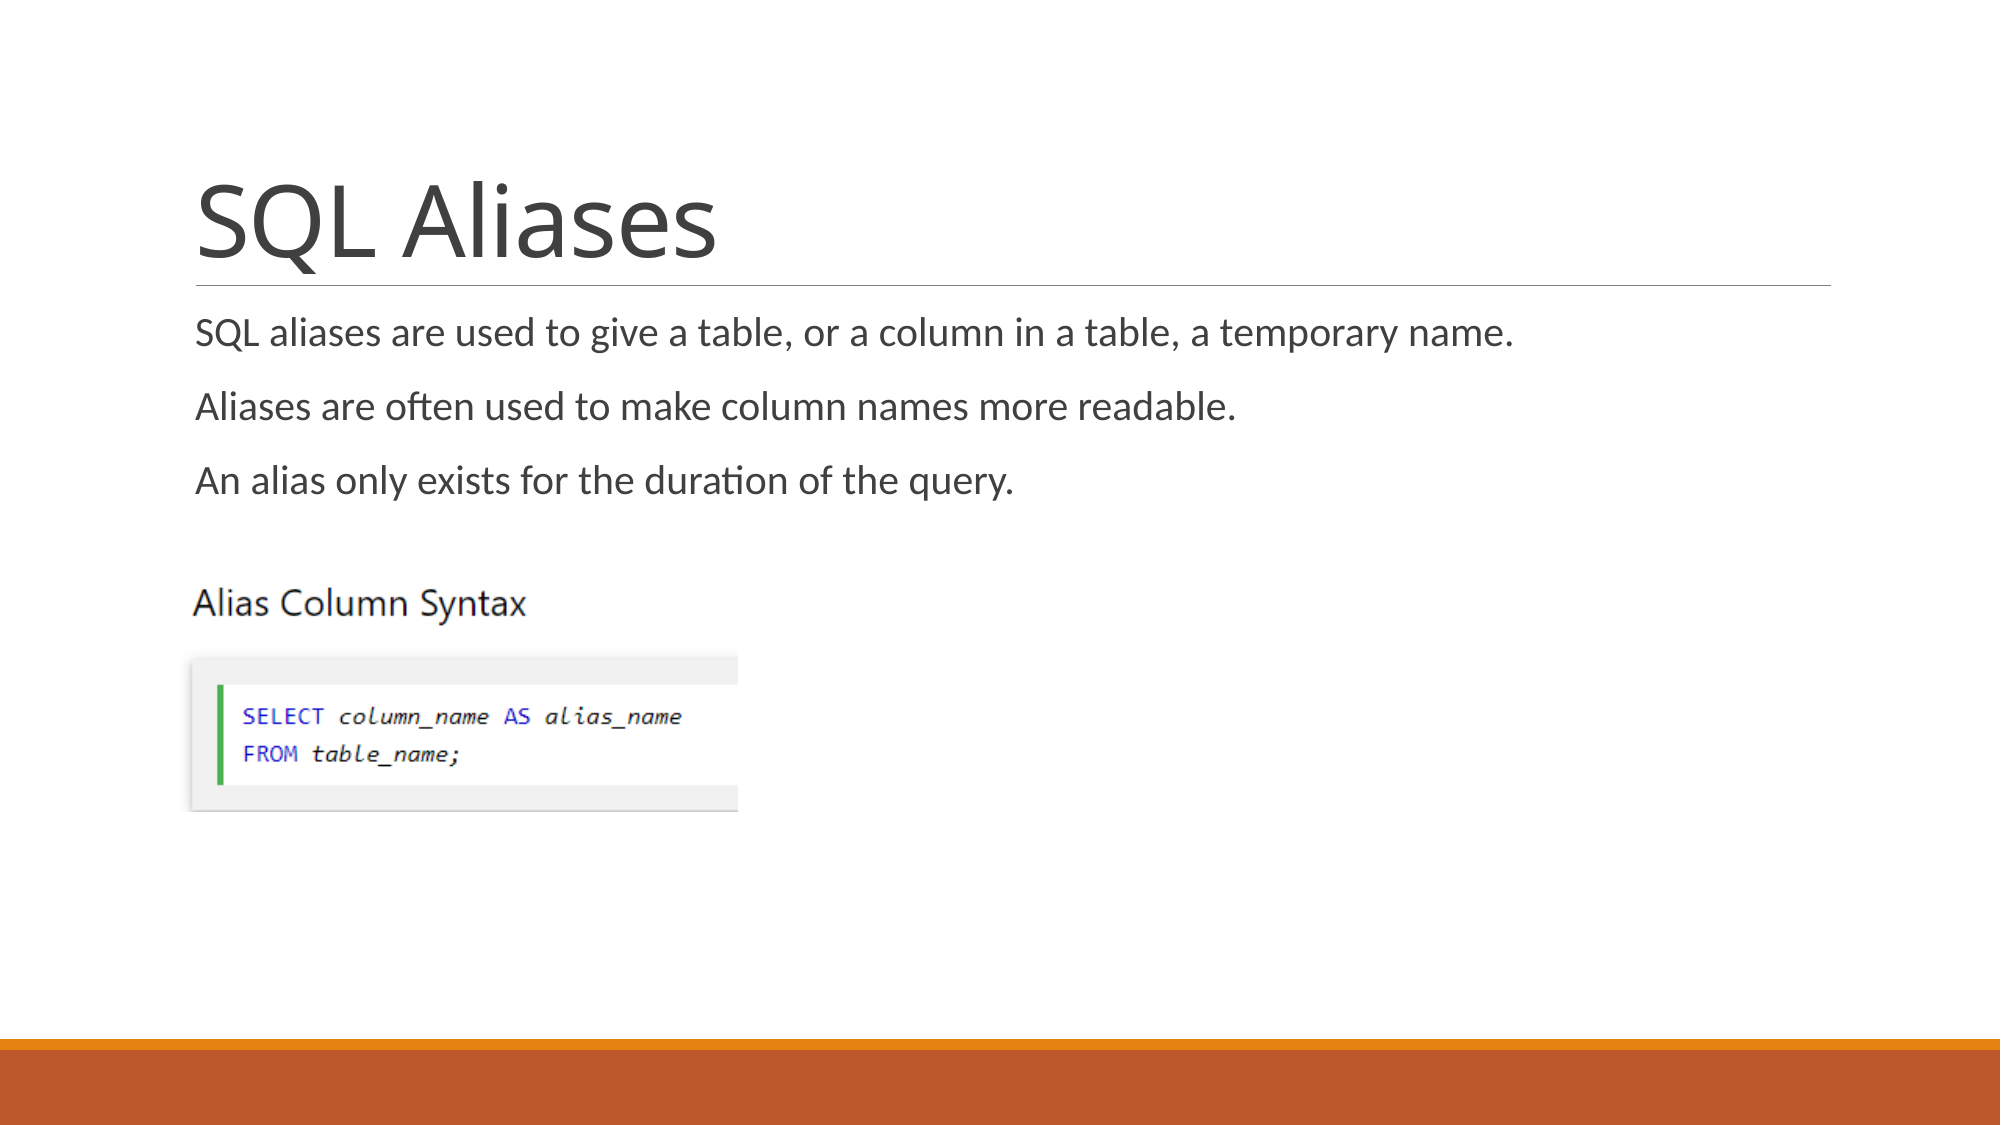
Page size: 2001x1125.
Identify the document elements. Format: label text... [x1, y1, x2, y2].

title SQL Aliases [180, 47, 1830, 285]
list SQL aliases are used to give a table, or a column in a table, a temporary name. Aliases are often used to make column names more readable. An alias only exists for the duration of the query. [180, 302, 1830, 963]
picture [179, 566, 739, 813]
